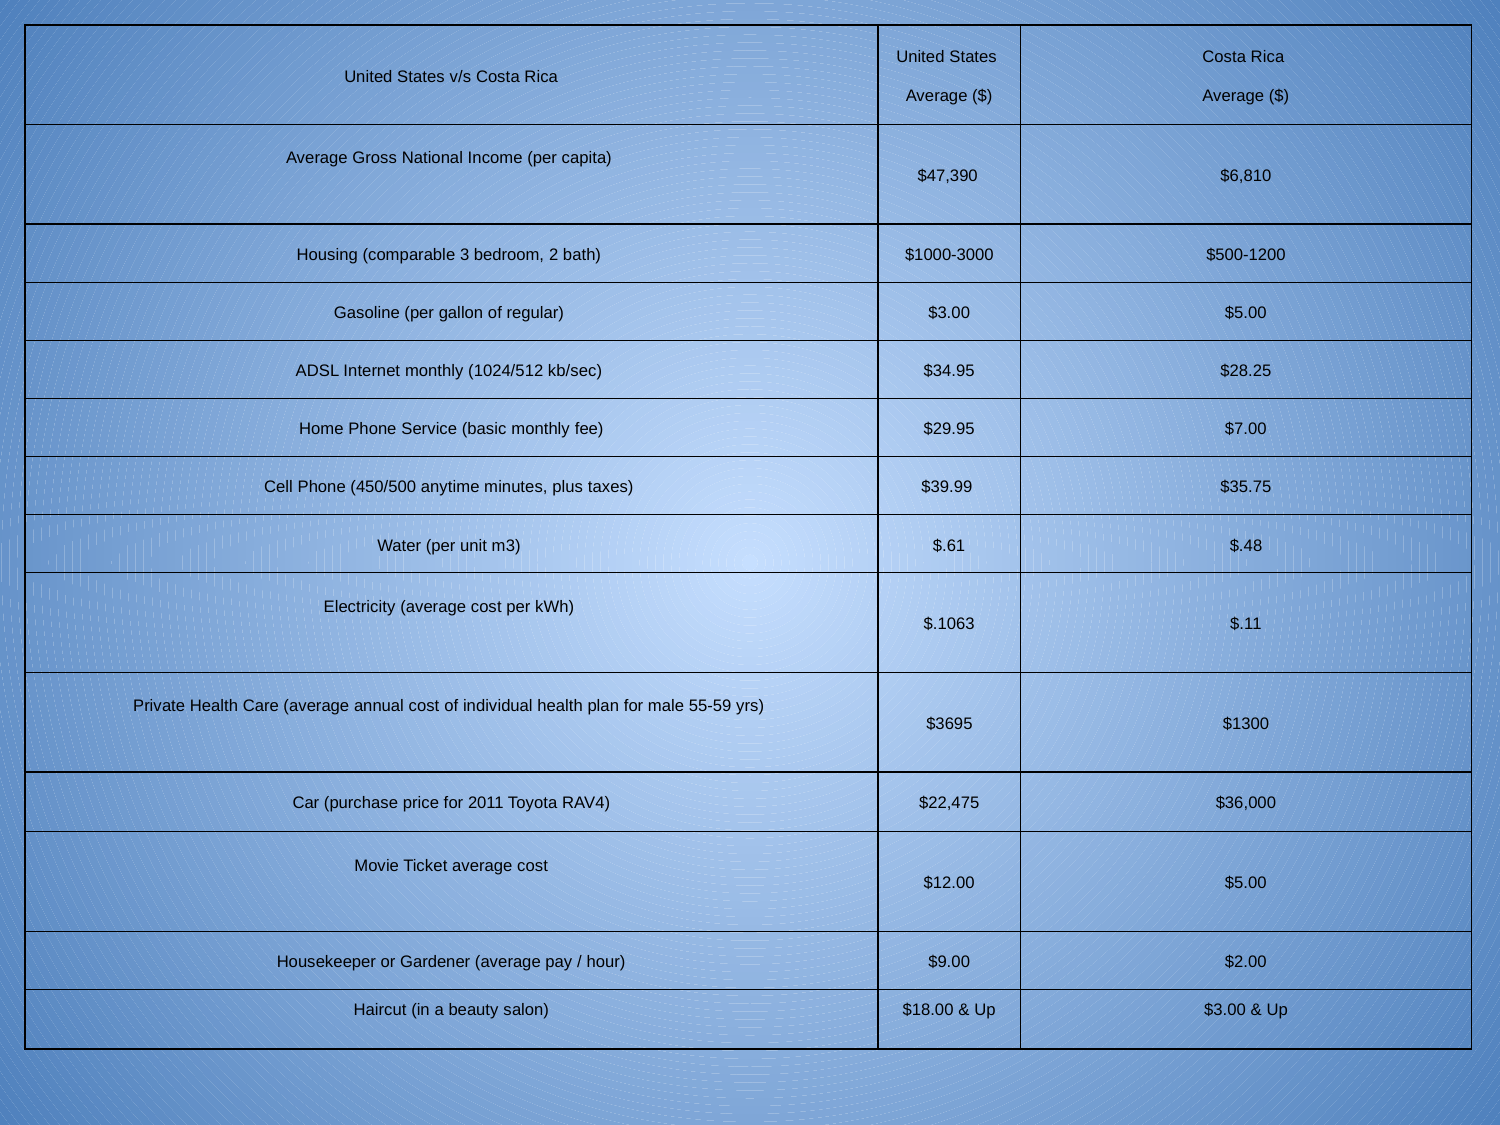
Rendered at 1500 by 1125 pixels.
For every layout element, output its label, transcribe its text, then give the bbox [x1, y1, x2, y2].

table_cell Housing (comparable 3 bedroom, 2 bath) [26, 225, 877, 282]
table_cell $.1063 [879, 573, 1020, 672]
table_cell Home Phone Service (basic monthly fee) [26, 399, 877, 456]
table_cell $1300 [1021, 673, 1471, 771]
table_header United States Average ($) [879, 26, 1020, 124]
table_cell $36,000 [1021, 773, 1471, 831]
table_cell Gasoline (per gallon of regular) [26, 283, 877, 340]
table_cell $500-1200 [1021, 225, 1471, 282]
table_cell $1000-3000 [879, 225, 1020, 282]
table_cell Haircut (in a beauty salon) [26, 990, 877, 1048]
table_cell Private Health Care (average annual cost of individual health plan for male 55-59 yrs) [26, 673, 877, 771]
table_cell $6,810 [1021, 125, 1471, 223]
table_cell Housekeeper or Gardener (average pay / hour) [26, 932, 877, 989]
table_cell Movie Ticket average cost [26, 832, 877, 931]
table_cell Water (per unit m3) [26, 515, 877, 572]
table_cell Cell Phone (450/500 anytime minutes, plus taxes) [26, 457, 877, 514]
table_cell $3.00 & Up [1021, 990, 1471, 1048]
table_cell $35.75 [1021, 457, 1471, 514]
table_header Costa Rica Average ($) [1021, 26, 1471, 124]
table_cell $7.00 [1021, 399, 1471, 456]
table_cell $18.00 & Up [879, 990, 1020, 1048]
table_cell Car (purchase price for 2011 Toyota RAV4) [26, 773, 877, 831]
table_cell $22,475 [879, 773, 1020, 831]
table_cell $39.99 [879, 457, 1020, 514]
table_cell ADSL Internet monthly (1024/512 kb/sec) [26, 341, 877, 398]
table_cell $34.95 [879, 341, 1020, 398]
table_cell $.48 [1021, 515, 1471, 572]
table_cell $9.00 [879, 932, 1020, 989]
table_cell $5.00 [1021, 832, 1471, 931]
table_cell $.61 [879, 515, 1020, 572]
table_cell $47,390 [879, 125, 1020, 223]
table_cell $3.00 [879, 283, 1020, 340]
table_cell Average Gross National Income (per capita) [26, 125, 877, 223]
table_cell $28.25 [1021, 341, 1471, 398]
table_header United States v/s Costa Rica [26, 26, 877, 124]
table_cell $.11 [1021, 573, 1471, 672]
table_cell $29.95 [879, 399, 1020, 456]
table_cell $2.00 [1021, 932, 1471, 989]
table_cell $3695 [879, 673, 1020, 771]
table_cell Electricity (average cost per kWh) [26, 573, 877, 672]
table_cell $5.00 [1021, 283, 1471, 340]
table_cell $12.00 [879, 832, 1020, 931]
